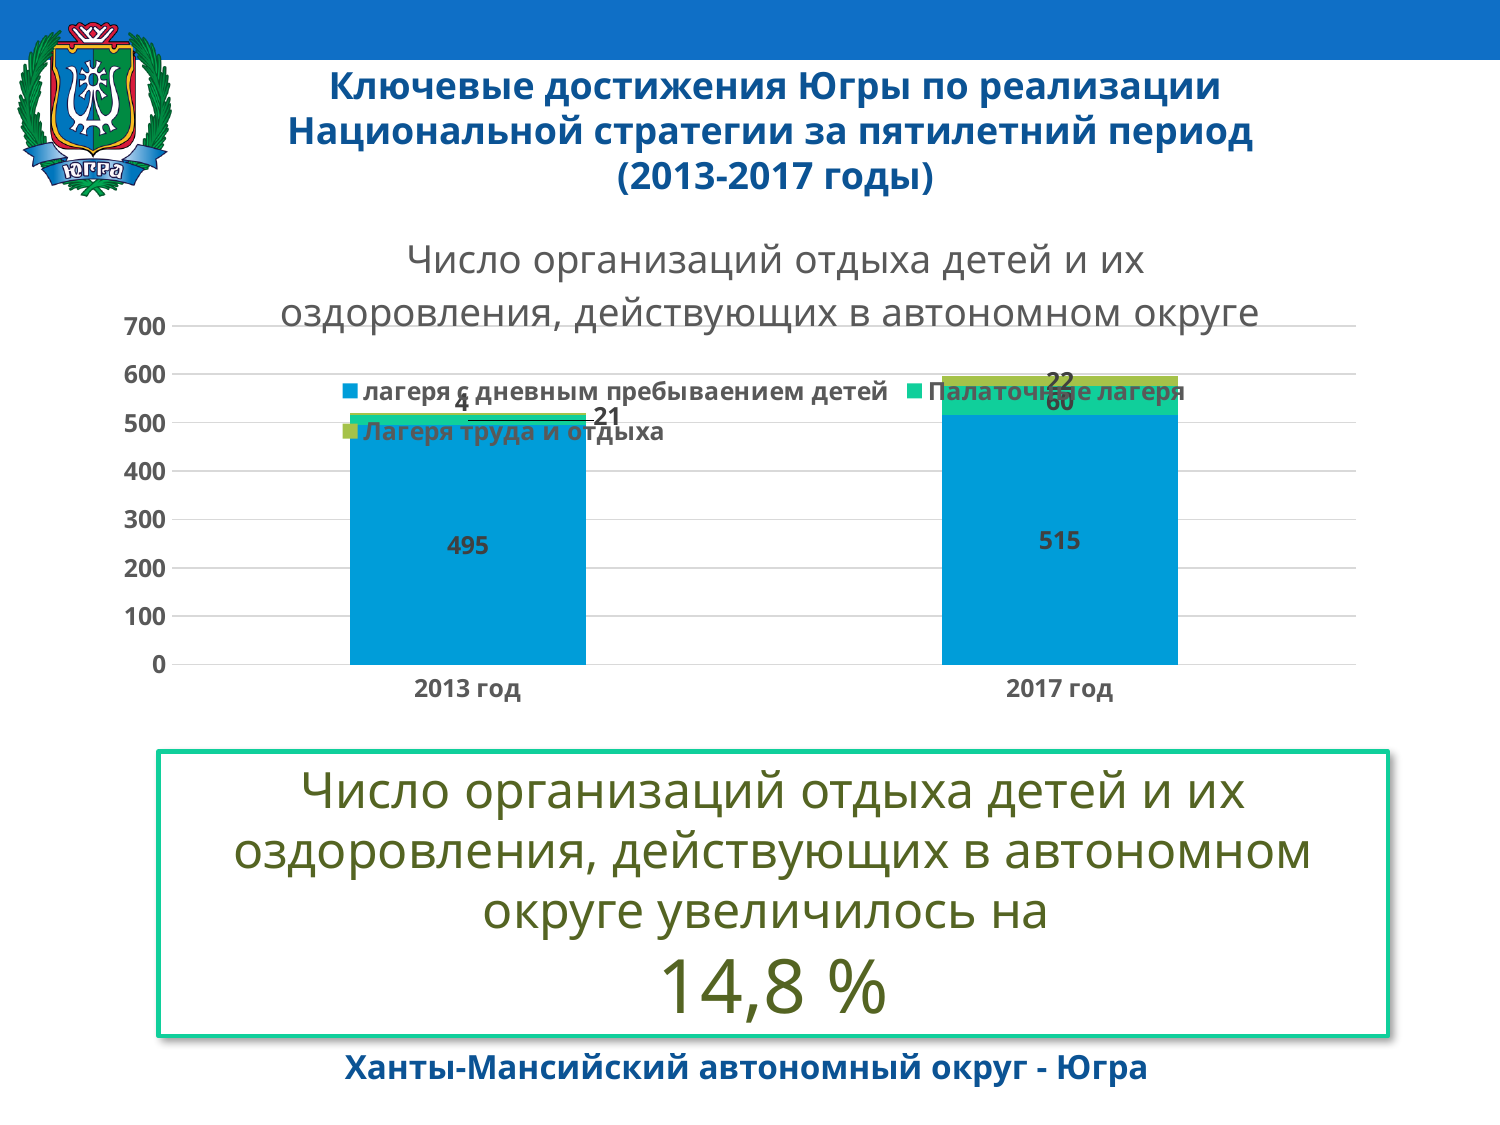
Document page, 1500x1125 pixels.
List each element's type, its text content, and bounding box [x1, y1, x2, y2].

text_box Число организаций отдыха детей и их оздоровления, действующих в автономном округе увеличилось на 14,8 % [156, 749, 1390, 1038]
text_box Ханты-Мансийский автономный округ - Югра [330, 1048, 1165, 1094]
chart [123, 208, 1403, 729]
text_box Ключевые достижения Югры по реализации Национальной стратегии за пятилетний период (2013-2017 годы) [177, 54, 1388, 205]
picture [17, 19, 172, 198]
